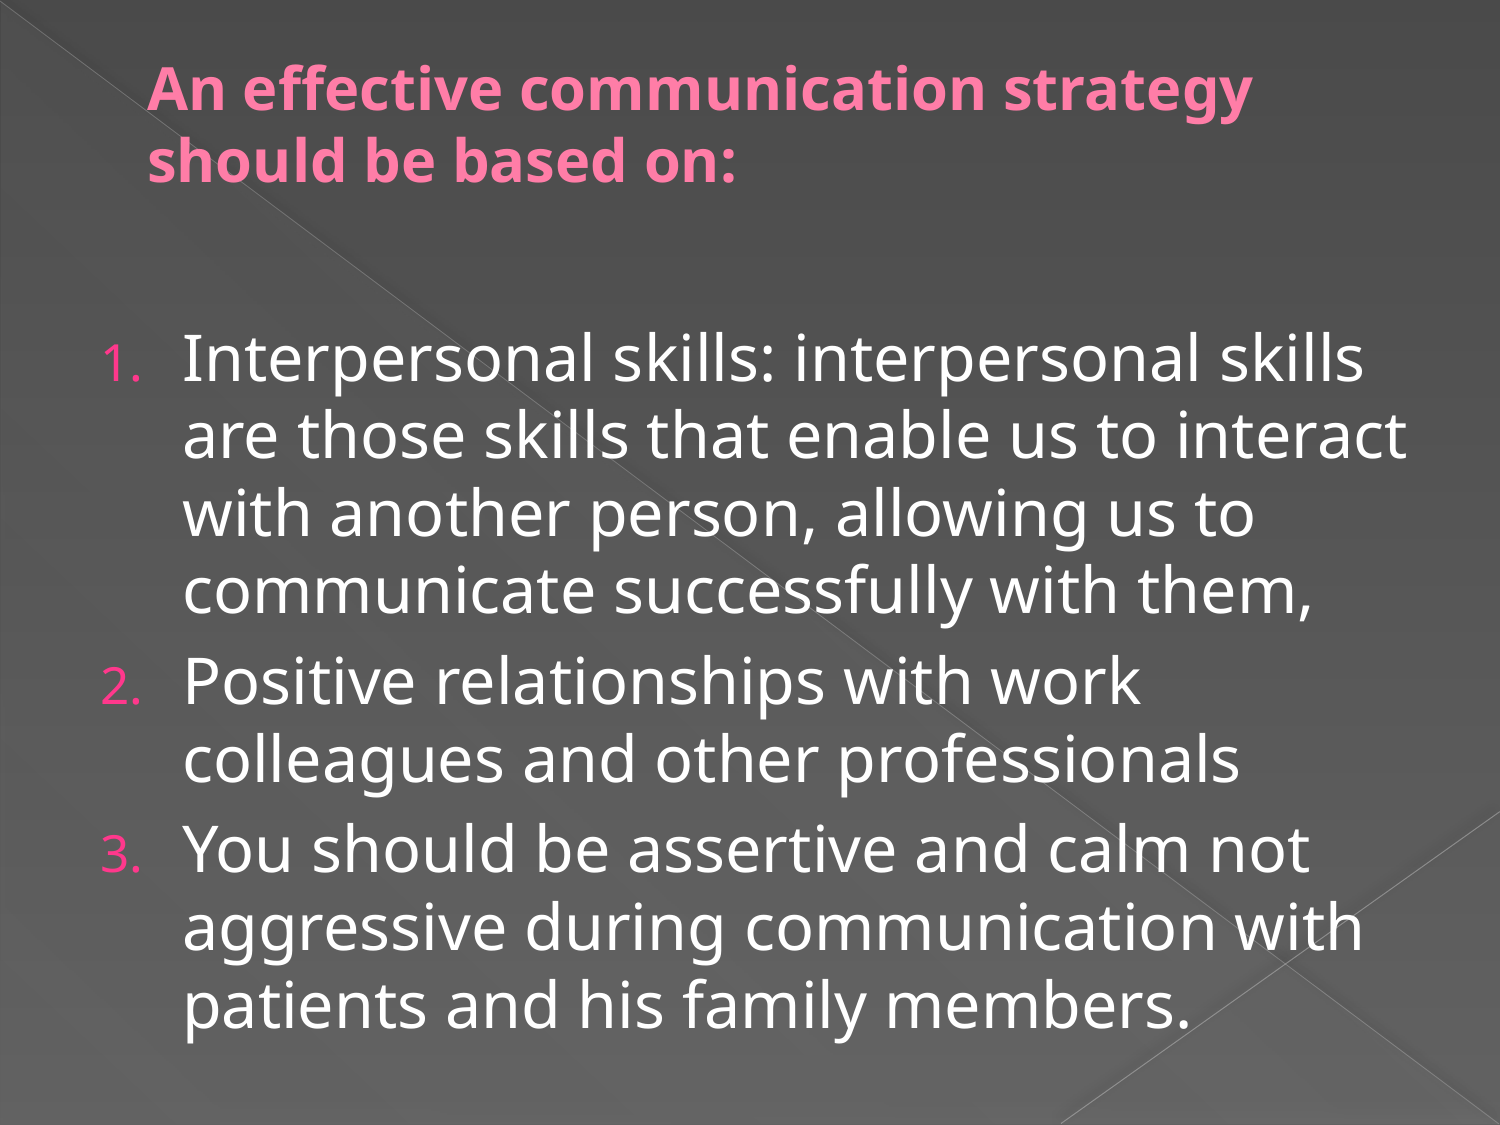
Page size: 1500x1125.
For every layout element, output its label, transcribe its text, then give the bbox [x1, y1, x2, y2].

list Interpersonal skills: interpersonal skills are those skills that enable us to interact with another person, allowing us to communicate successfully with them, Positive relationships with work colleagues and other professionals You should be assertive and calm not aggressive during communication with patients and his family members. [75, 308, 1463, 1113]
title An effective communication strategy should be based on: [75, 43, 1425, 274]
